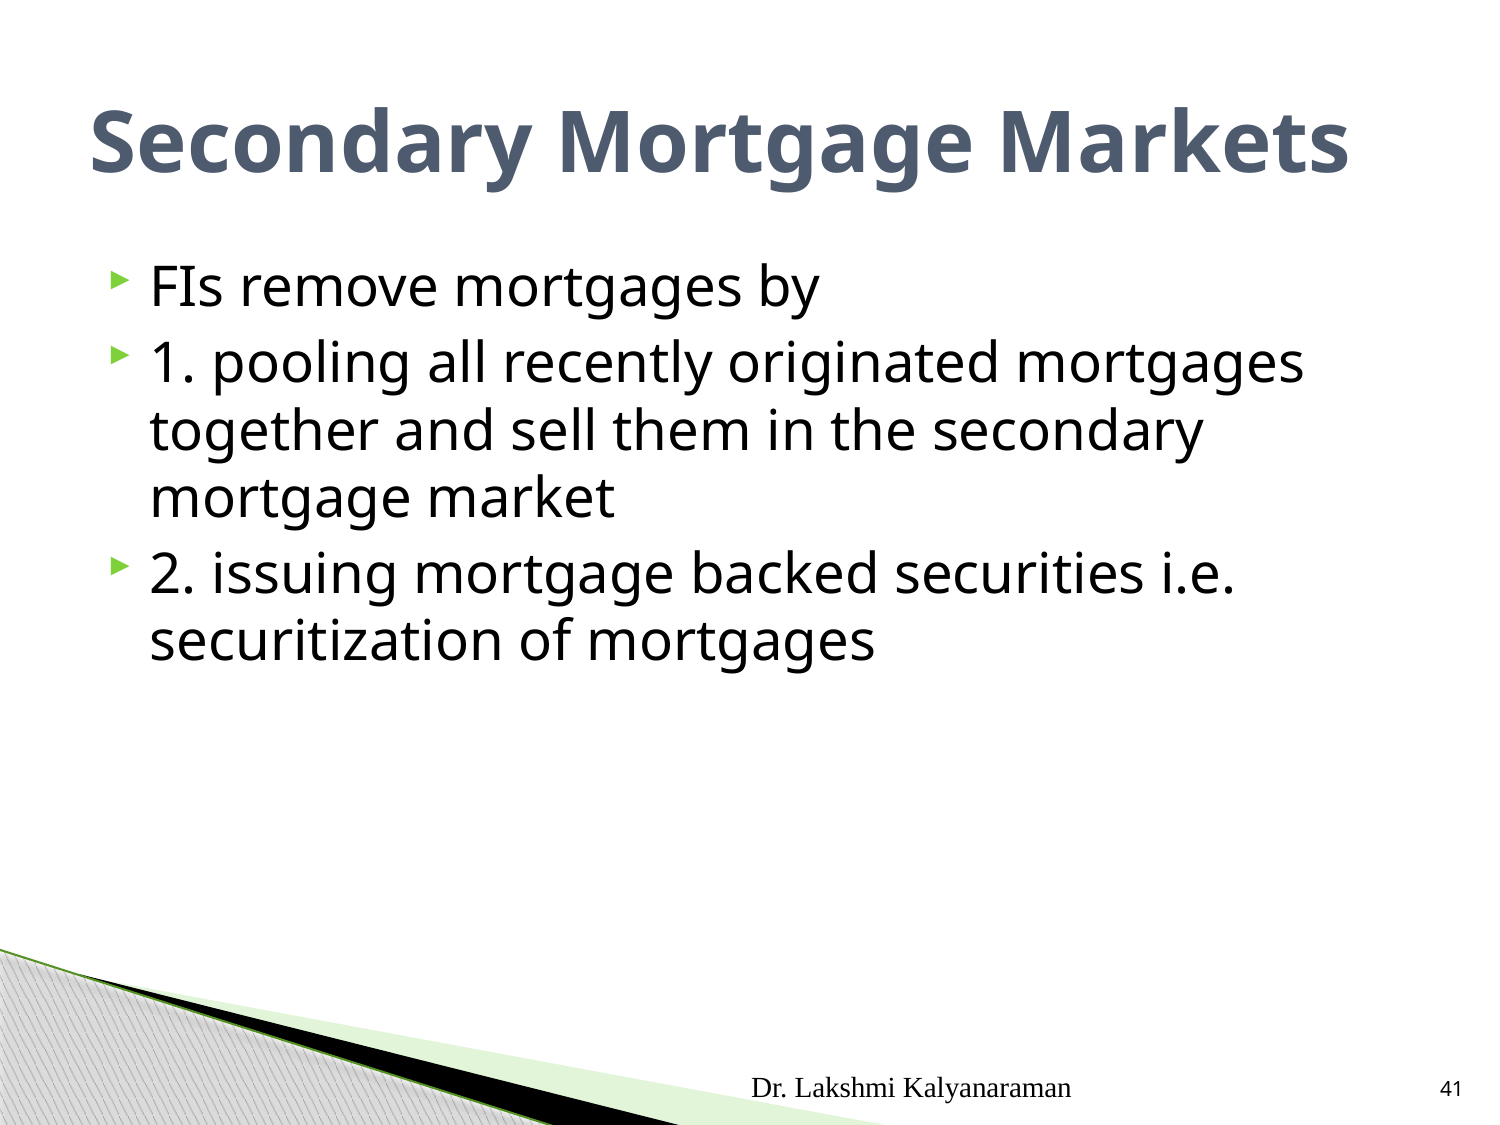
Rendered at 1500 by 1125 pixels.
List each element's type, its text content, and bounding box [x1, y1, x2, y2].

list FIs remove mortgages by 1. pooling all recently originated mortgages together and sell them in the secondary mortgage market 2. issuing mortgage backed securities i.e. securitization of mortgages [75, 243, 1425, 986]
footer Dr. Lakshmi Kalyanaraman [718, 1051, 1105, 1112]
title Secondary Mortgage Markets [75, 45, 1425, 233]
slide_number 41 [1418, 1051, 1479, 1112]
